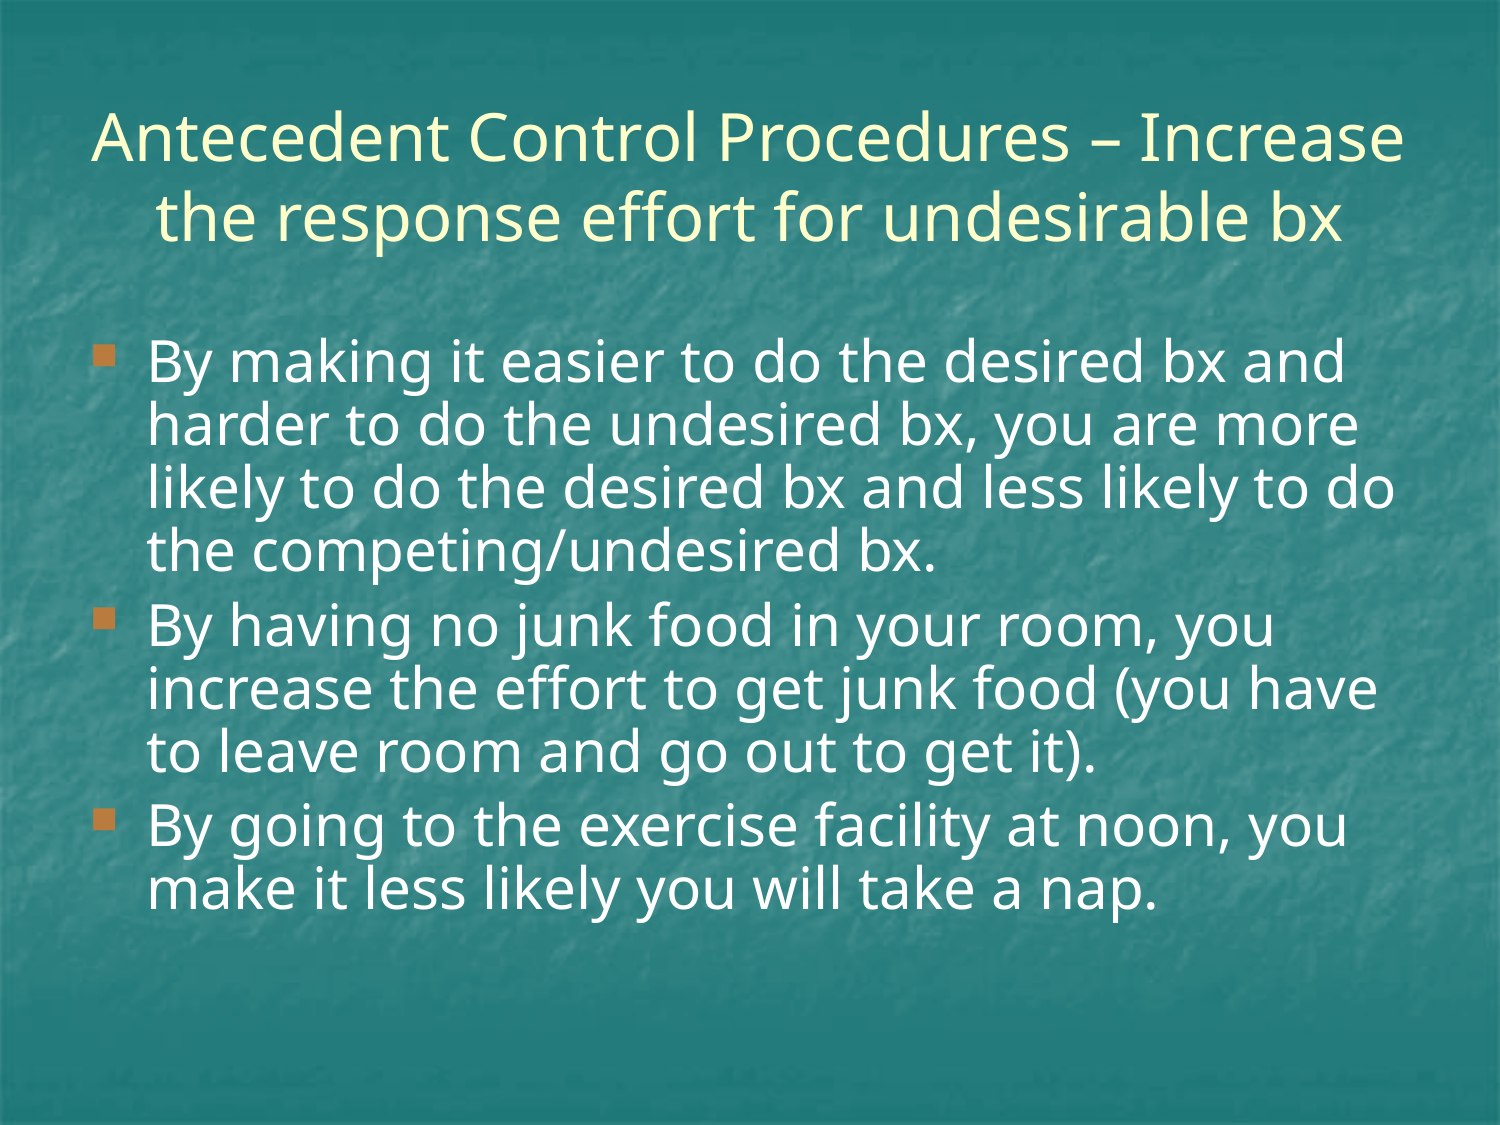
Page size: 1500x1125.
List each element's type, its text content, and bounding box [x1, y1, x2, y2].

list By making it easier to do the desired bx and harder to do the undesired bx, you are more likely to do the desired bx and less likely to do the competing/undesired bx. By having no junk food in your room, you increase the effort to get junk food (you have to leave room and go out to get it). By going to the exercise facility at noon, you make it less likely you will take a nap. [74, 324, 1426, 1001]
title Antecedent Control Procedures – Increase the response effort for undesirable bx [74, 62, 1426, 288]
